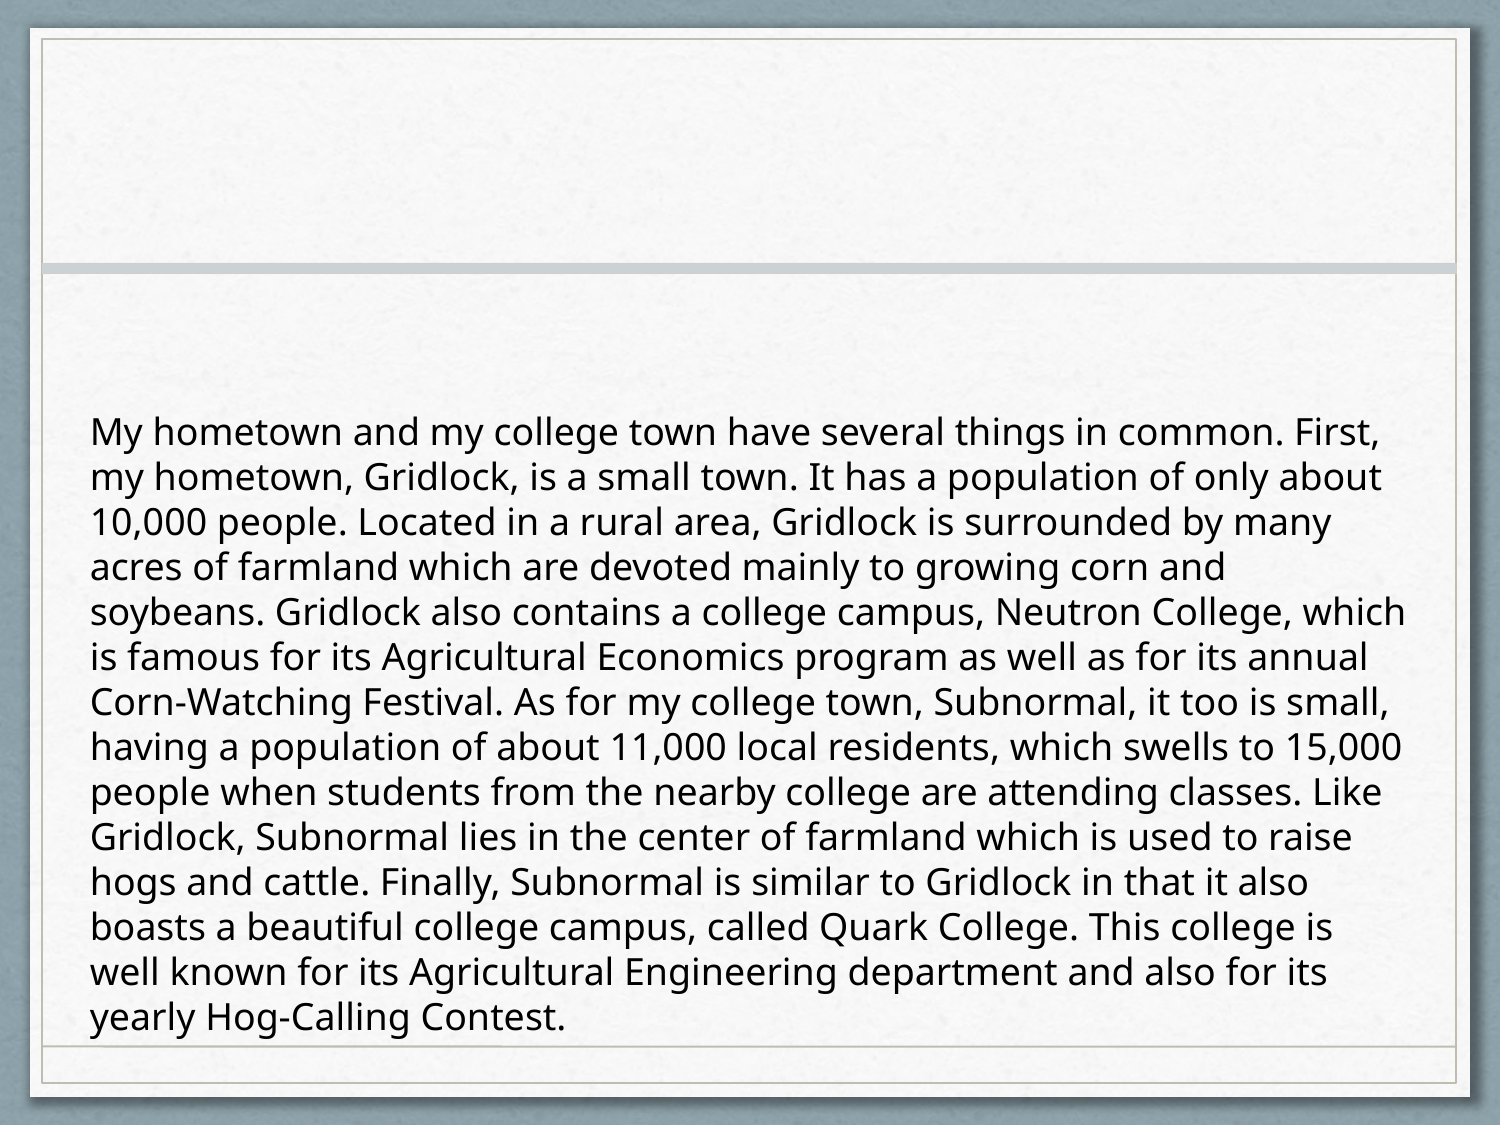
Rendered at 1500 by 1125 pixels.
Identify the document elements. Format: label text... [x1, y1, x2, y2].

picture [30, 28, 1470, 1097]
text_box My hometown and my college town have several things in common. First, my hometown, Gridlock, is a small town. It has a population of only about 10,000 people. Located in a rural area, Gridlock is surrounded by many acres of farmland which are devoted mainly to growing corn and soybeans. Gridlock also contains a college campus, Neutron College, which is famous for its Agricultural Economics program as well as for its annual Corn-Watching Festival. As for my college town, Subnormal, it too is small, having a population of about 11,000 local residents, which swells to 15,000 people when students from the nearby college are attending classes. Like Gridlock, Subnormal lies in the center of farmland which is used to raise hogs and cattle. Finally, Subnormal is similar to Gridlock in that it also boasts a beautiful college campus, called Quark College. This college is well known for its Agricultural Engineering department and also for its yearly Hog-Calling Contest. [74, 400, 1425, 1046]
